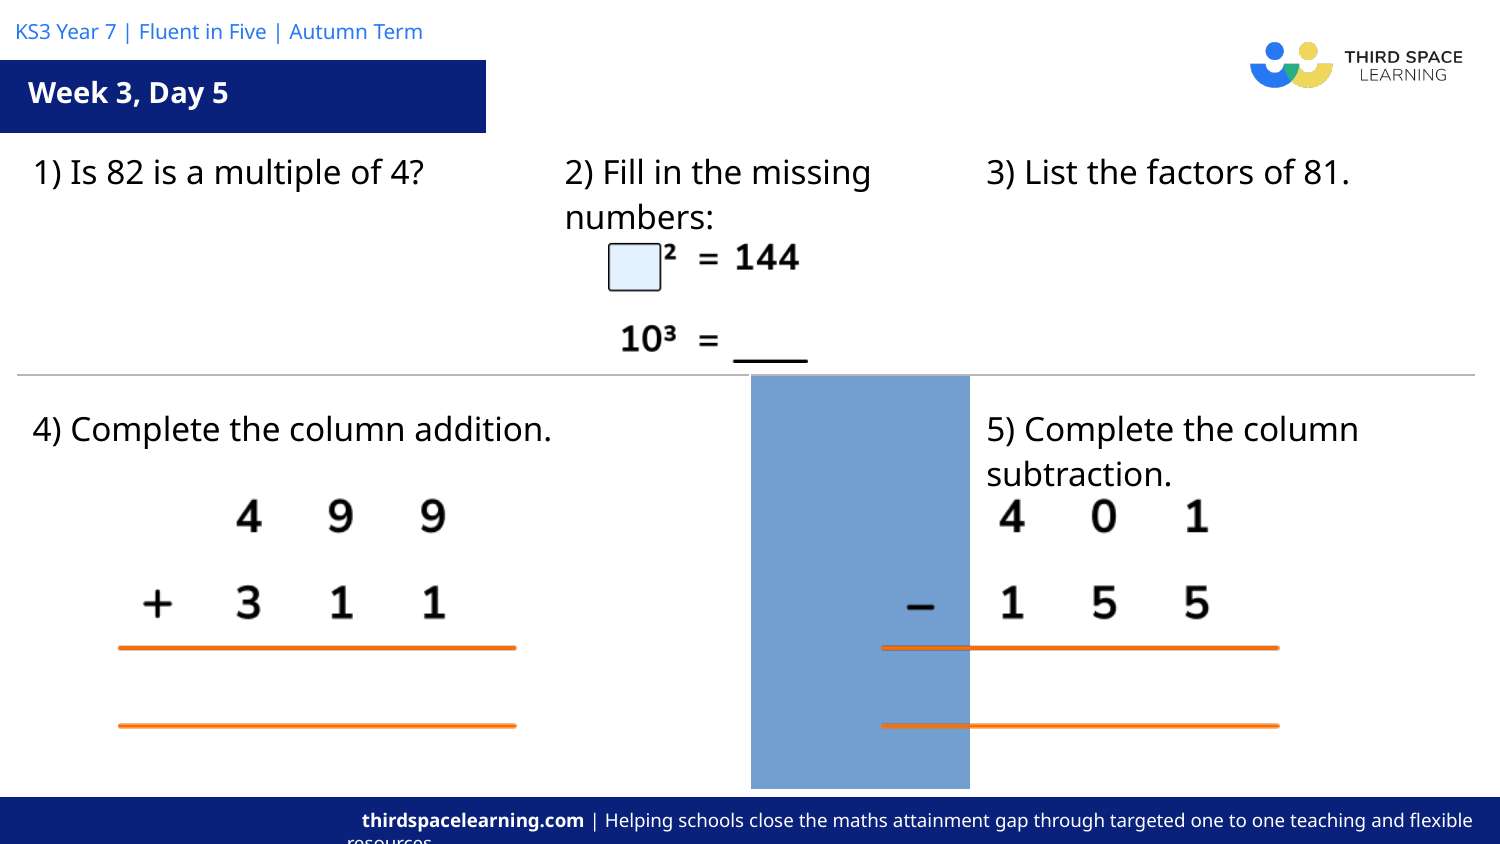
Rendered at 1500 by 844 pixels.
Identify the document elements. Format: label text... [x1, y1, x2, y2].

picture [881, 486, 1281, 729]
table_header 2) Fill in the missing numbers: [550, 142, 970, 374]
picture [118, 486, 518, 729]
table_header 1) Is 82 is a multiple of 4? [19, 142, 549, 374]
text_box Week 3, Day 5 [13, 59, 383, 125]
table_cell 4) Complete the column addition. [19, 376, 749, 788]
table_header 3) List the factors of 81. [972, 142, 1474, 374]
picture [607, 232, 808, 364]
table_cell 5) Complete the column subtraction. [972, 376, 1474, 788]
picture [1250, 33, 1465, 99]
